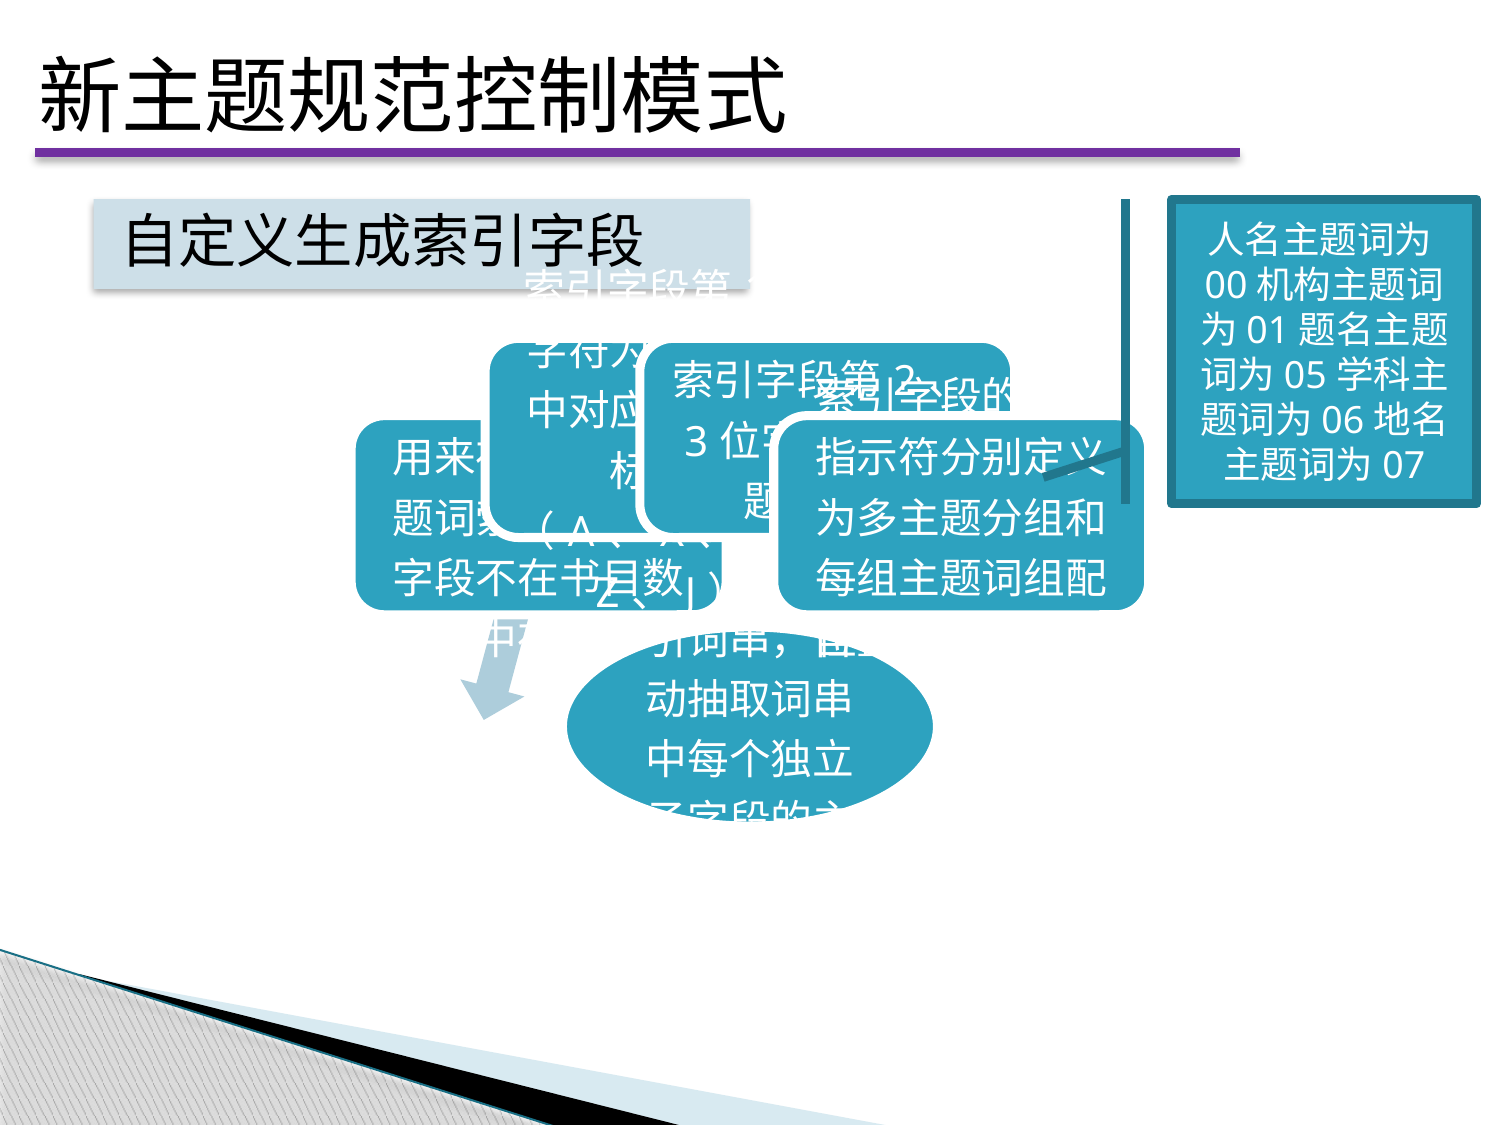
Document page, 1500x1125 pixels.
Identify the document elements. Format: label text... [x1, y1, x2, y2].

text_box 人名主题词为00机构主题词为01题名主题词为05学科主题词为06地名主题词为07 [1167, 195, 1481, 327]
text_box 人名主题词为00机构主题词为01题名主题词为05学科主题词为06地名主题词为07 [1121, 199, 1130, 327]
text_box 新主题规范控制模式 [23, 35, 1374, 153]
text_box 自定义生成索引字段 [89, 195, 755, 293]
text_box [0, 327, 1500, 1125]
